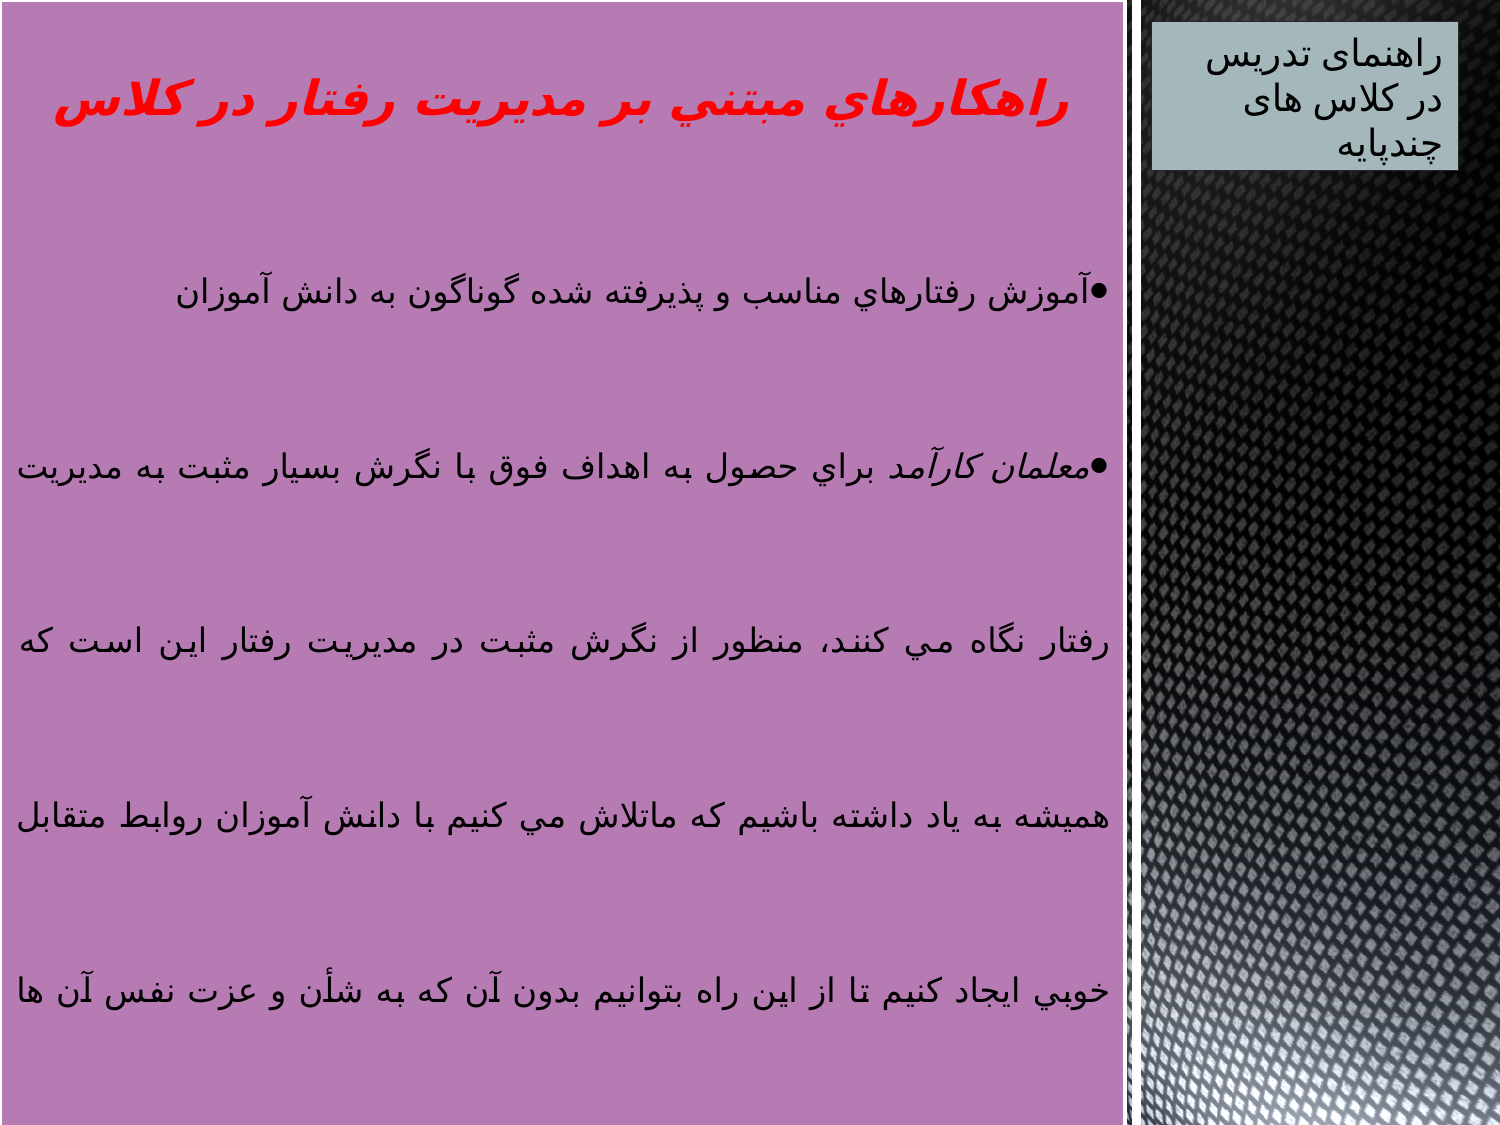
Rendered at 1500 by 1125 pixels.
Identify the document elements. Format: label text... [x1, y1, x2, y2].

picture [1127, 0, 1500, 1125]
text_box راهنمای تدریس در کلاس های چندپایه [1151, 21, 1459, 171]
text_box راهكارهاي مبتني بر مديريت رفتار در كلاس آموزش رفتارهاي مناسب و پذيرفته شده گوناگون به دانش آموزان معلمان كارآمد براي حصول به اهداف فوق با نگرش بسيار مثبت به مديريت رفتار نگاه مي كنند، منظور از نگرش مثبت در مديريت رفتار اين است كه هميشه به ياد داشته باشيم كه ماتلاش مي كنيم با دانش آموزان روابط متقابل خوبي ايجاد كنيم تا از اين راه بتوانيم بدون آن كه به شأن و عزت نفس آن ها لطمه وارد شود، رفتار قابل قبول اجتماعي و آموزشي را به آن ها ياد دهيم. [0, 0, 1127, 1125]
